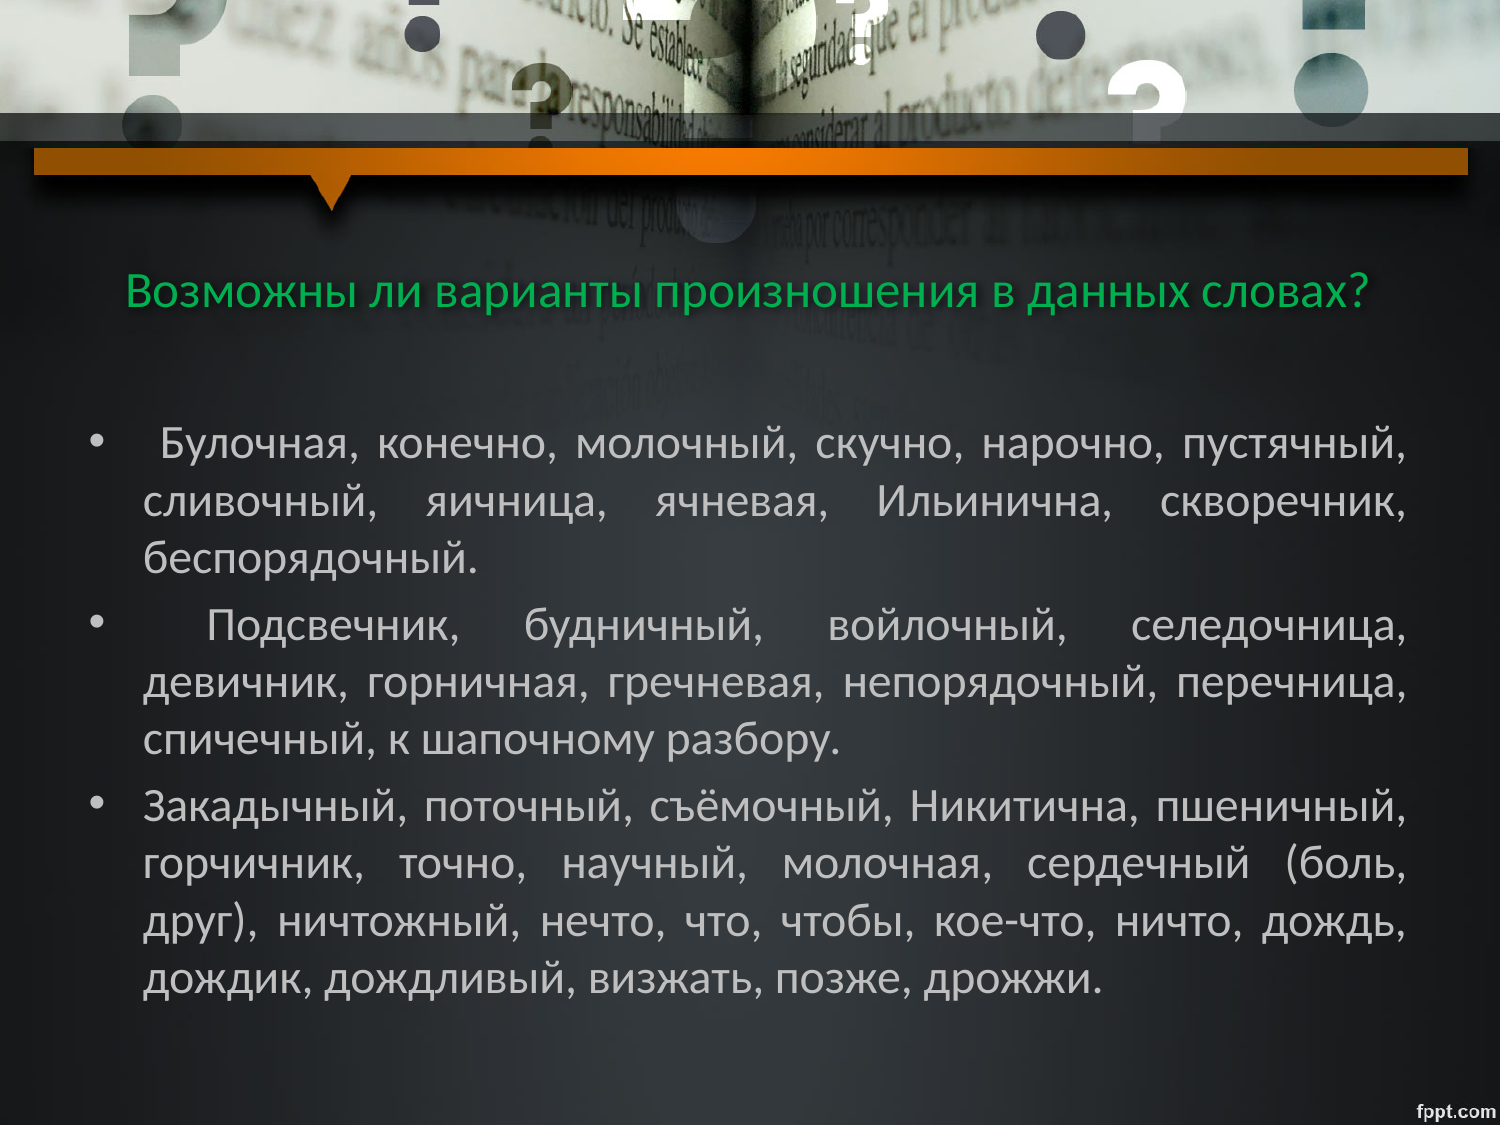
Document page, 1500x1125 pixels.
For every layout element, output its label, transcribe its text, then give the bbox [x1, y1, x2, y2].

list Булочная, конечно, молочный, скучно, нарочно, пустячный, сливочный, яичница, ячневая, Ильинична, скворечник, беспорядочный. Подсвечник, будничный, войлочный, селедочница, девичник, горничная, гречневая, непорядочный, перечница, спичечный, к шапочному разбору. Закадычный, поточный, съёмочный, Никитична, пшеничный, горчичник, точно, научный, молочная, сердечный (боль, друг), ничтожный, нечто, что, чтобы, кое-что, ничто, дождь, дождик, дождливый, визжать, позже, дрожжи. [73, 337, 1424, 1014]
picture [0, 0, 1500, 1125]
title Возможны ли варианты произношения в данных словах? [73, 236, 1424, 337]
